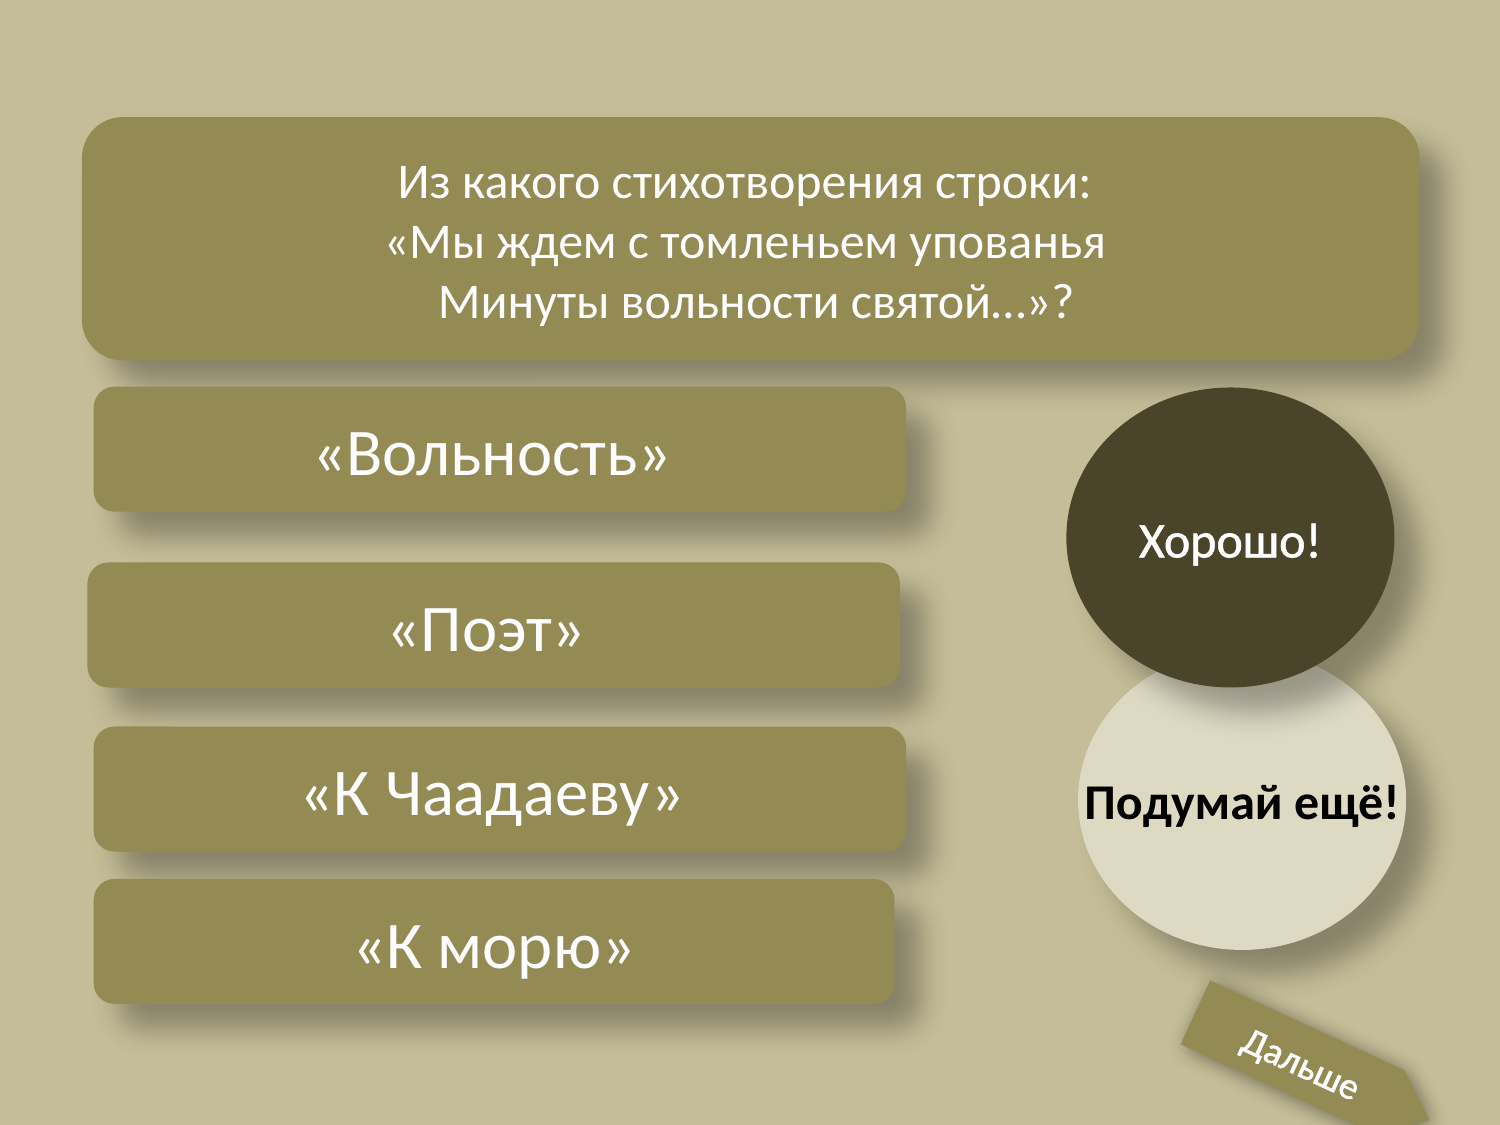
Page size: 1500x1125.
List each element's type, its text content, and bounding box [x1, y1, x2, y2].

text_box Из какого стихотворения строки: «Мы ждем с томленьем упованья Минуты вольности святой…»? [81, 117, 1420, 361]
text_box «К Чаадаеву» [93, 726, 907, 852]
text_box Подумай ещё! [1078, 687, 1407, 950]
text_box «К морю» [93, 878, 895, 1004]
text_box «Вольность» [93, 386, 907, 512]
text_box Хорошо! [1066, 387, 1395, 688]
text_box «Поэт» [87, 562, 900, 688]
text_box Дальше [1180, 980, 1430, 1125]
